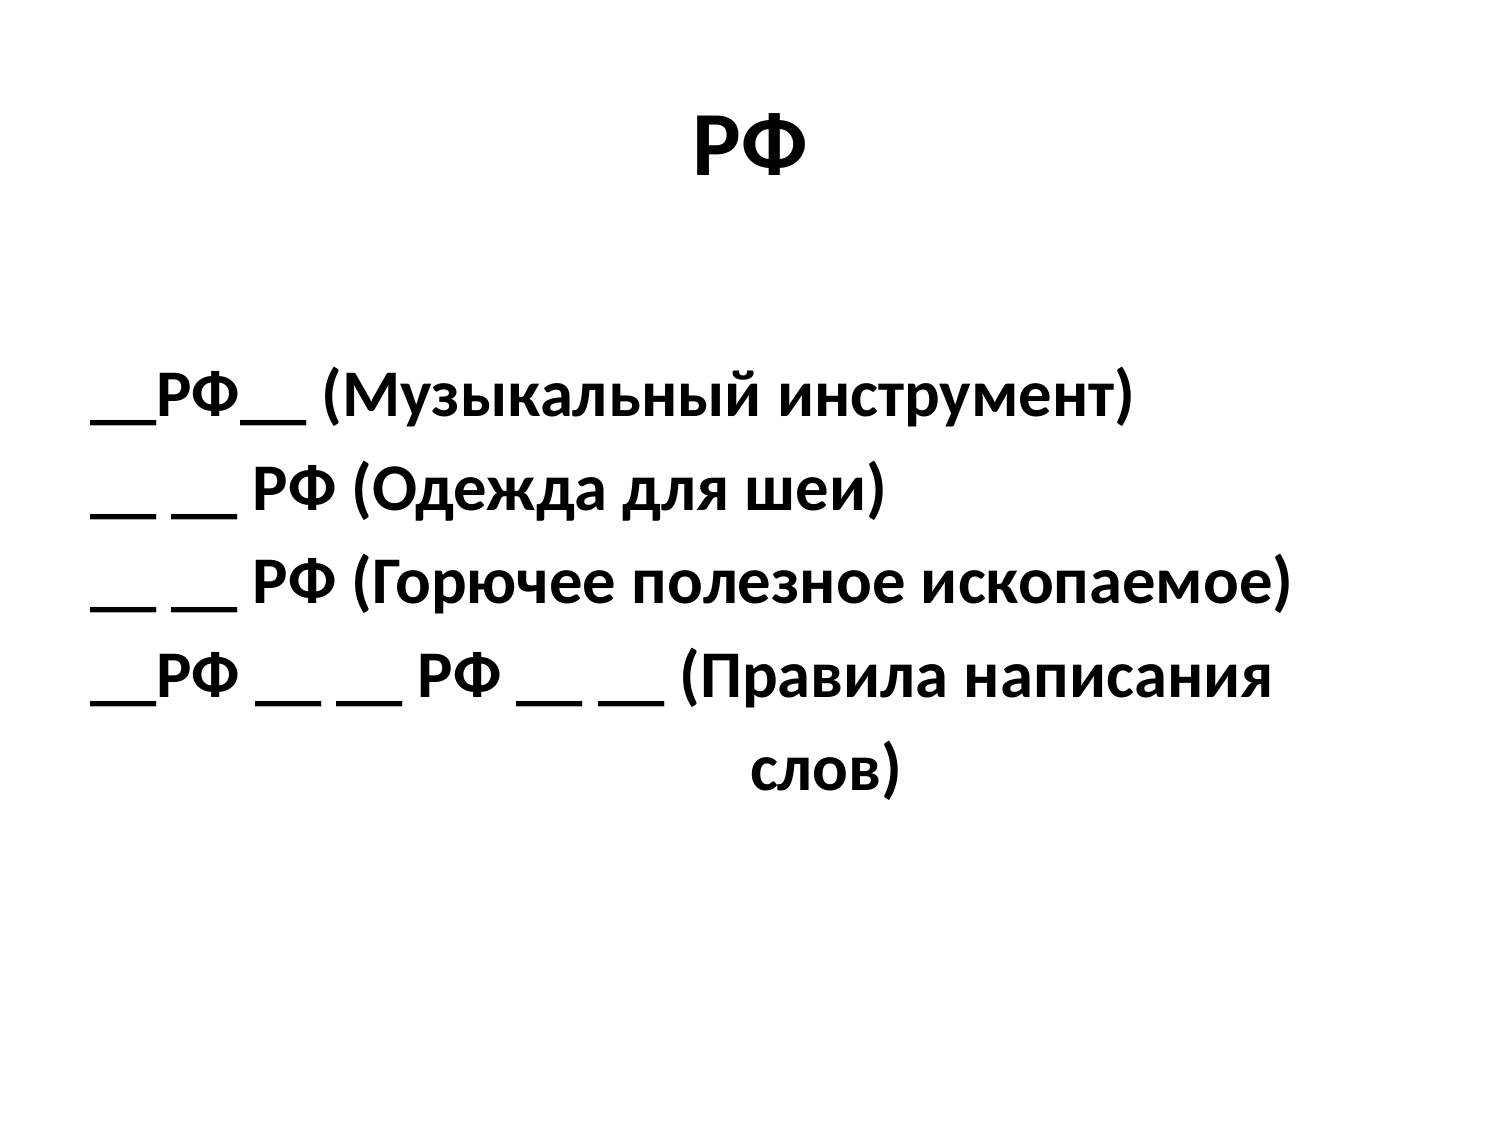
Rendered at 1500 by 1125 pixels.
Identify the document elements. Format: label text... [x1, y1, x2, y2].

list __РФ__ (Музыкальный инструмент) __ __ РФ (Одежда для шеи) __ __ РФ (Горючее полезное ископаемое) __РФ __ __ РФ __ __ (Правила написания слов) [75, 262, 1425, 1005]
title РФ [75, 45, 1425, 233]
